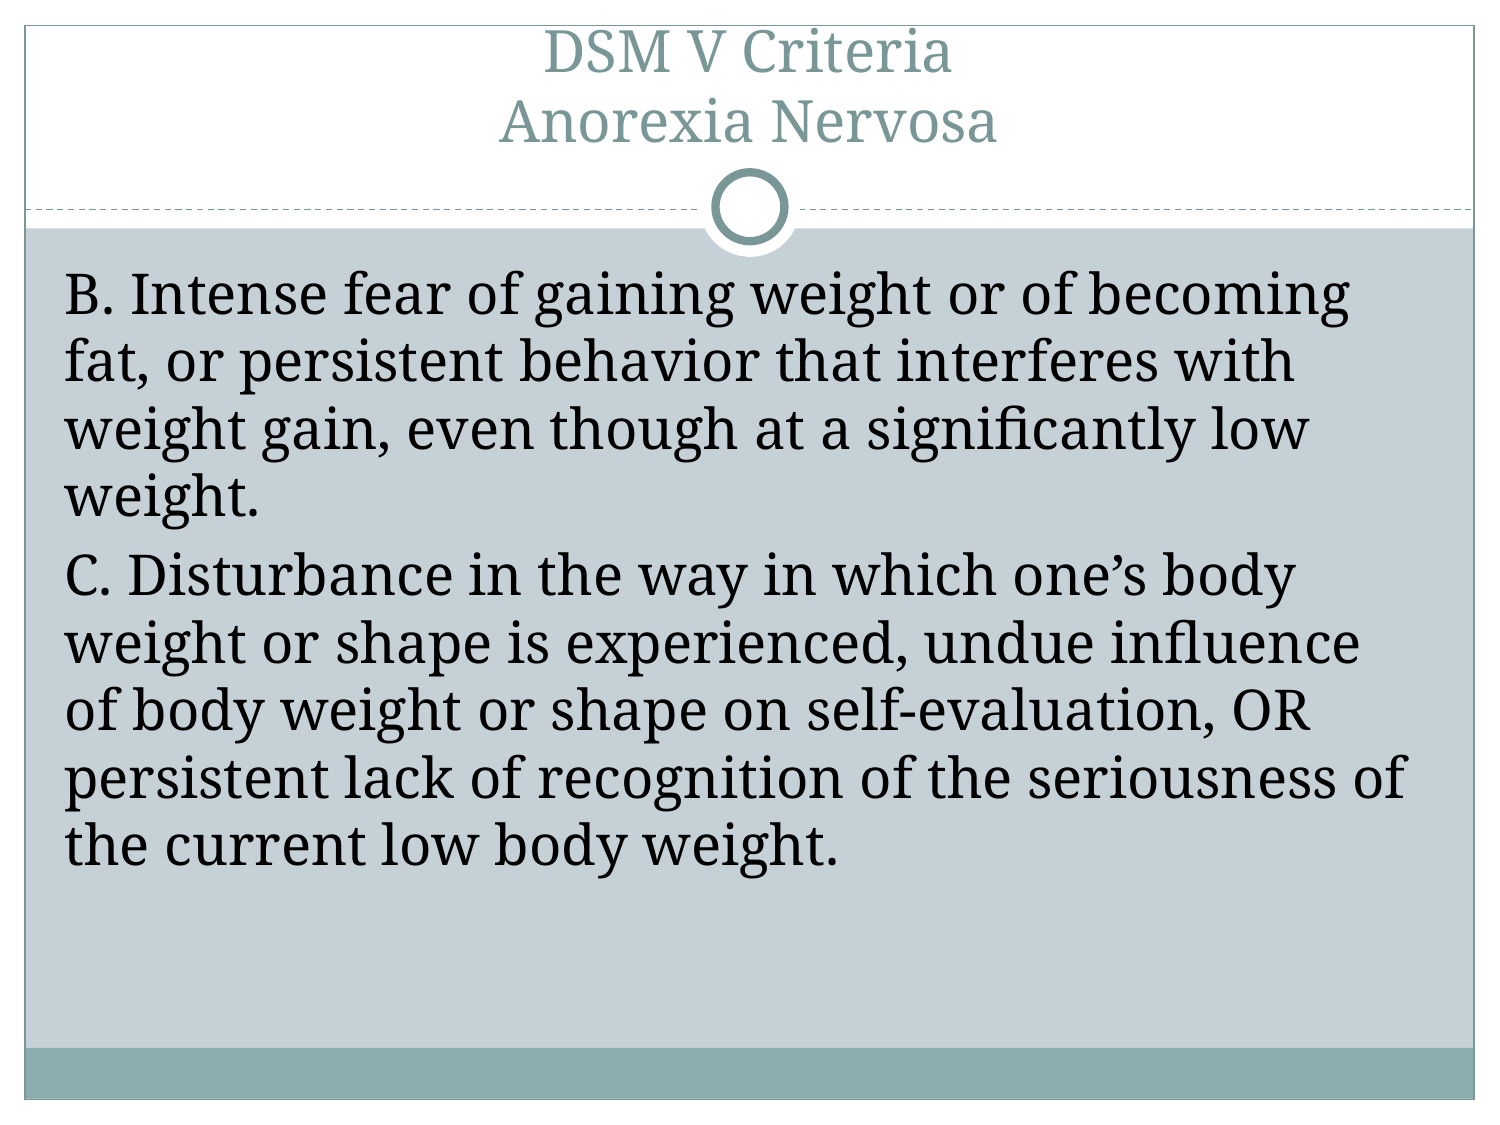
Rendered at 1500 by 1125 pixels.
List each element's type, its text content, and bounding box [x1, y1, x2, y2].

title DSM V Criteria Anorexia Nervosa [49, 37, 1450, 162]
list B. Intense fear of gaining weight or of becoming fat, or persistent behavior that interferes with weight gain, even though at a significantly low weight. C. Disturbance in the way in which one’s body weight or shape is experienced, undue influence of body weight or shape on self-evaluation, OR persistent lack of recognition of the seriousness of the current low body weight. [49, 250, 1445, 1001]
